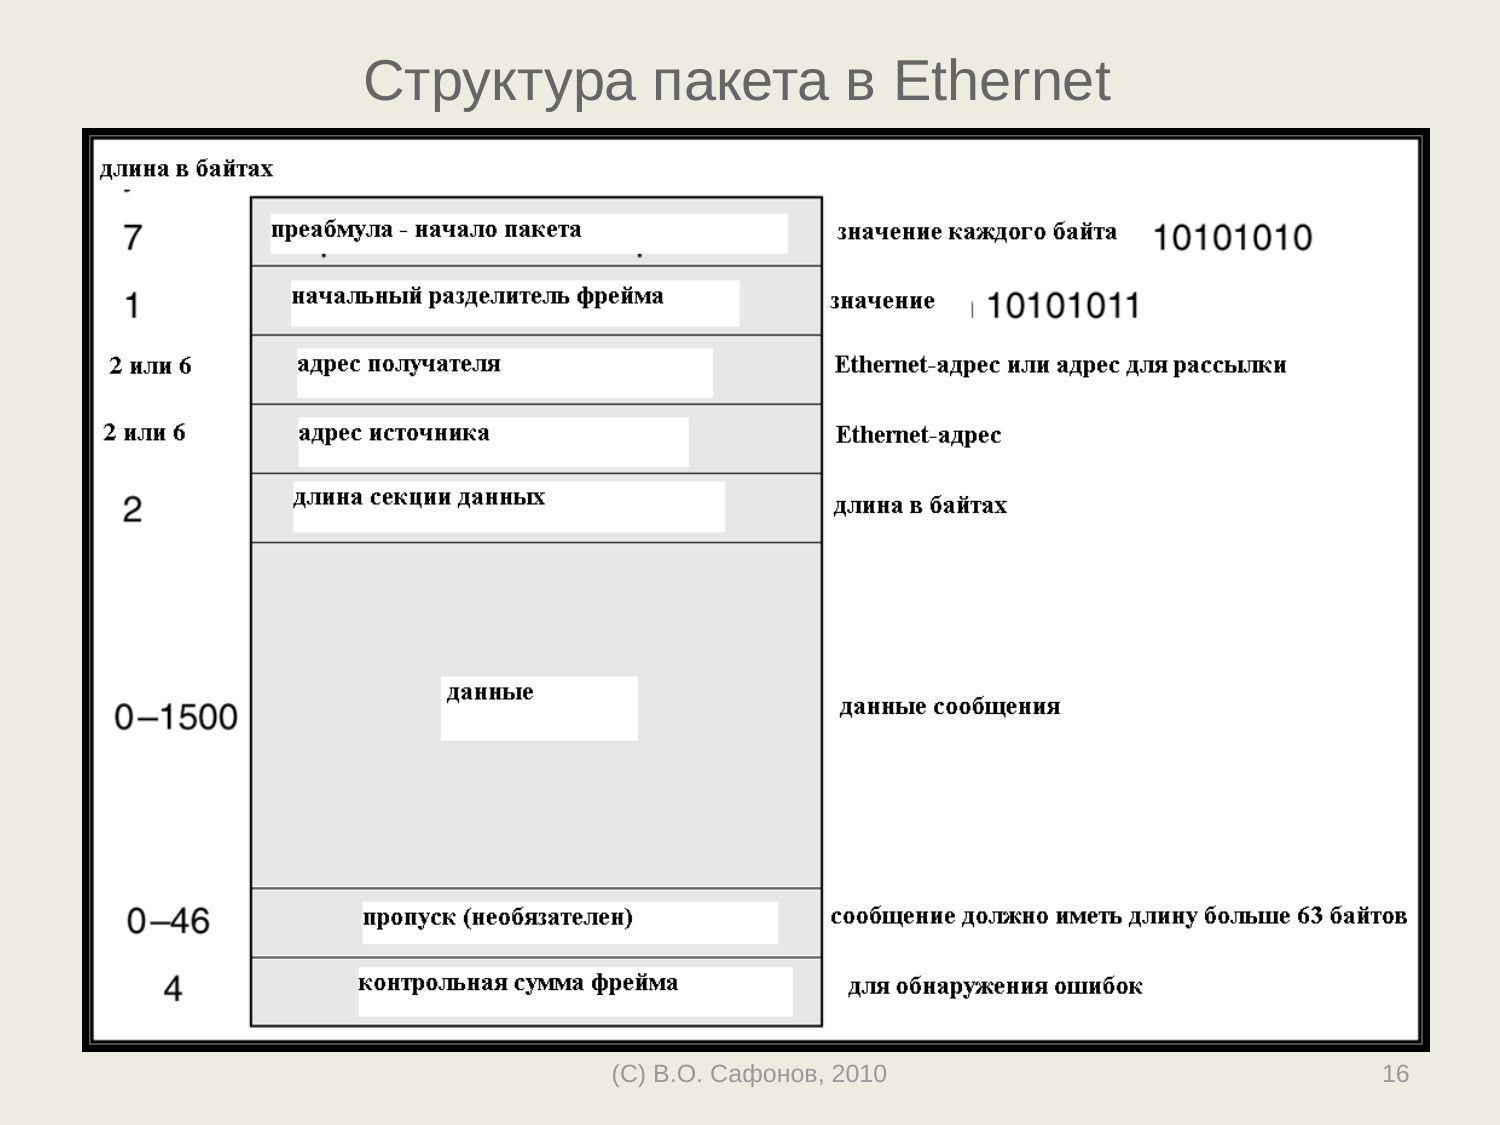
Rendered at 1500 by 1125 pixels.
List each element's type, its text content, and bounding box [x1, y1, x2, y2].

picture [81, 128, 1430, 1052]
footer (C) В.О. Сафонов, 2010 [512, 1052, 988, 1103]
title Структура пакета в Ethernet [93, 34, 1382, 120]
slide_number 16 [1074, 1052, 1425, 1103]
